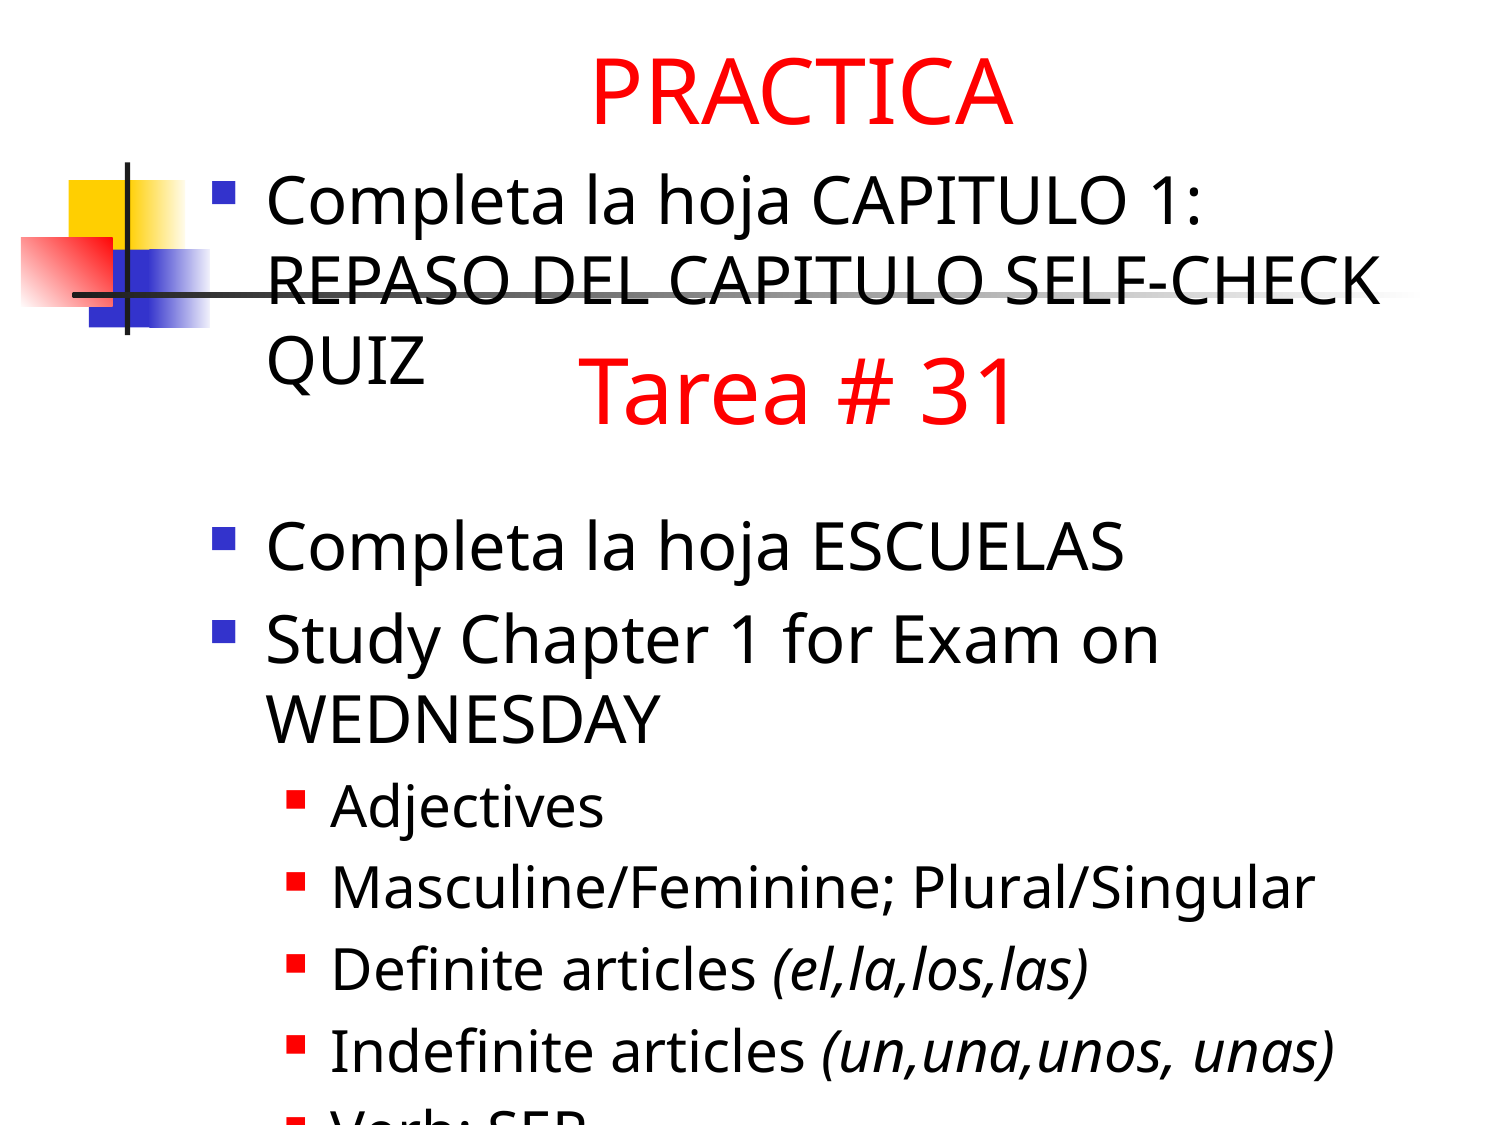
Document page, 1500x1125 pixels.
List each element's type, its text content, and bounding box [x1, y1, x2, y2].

list Completa la hoja CAPITULO 1: REPASO DEL CAPITULO SELF-CHECK QUIZ Completa la hoja ESCUELAS Study Chapter 1 for Exam on WEDNESDAY Adjectives Masculine/Feminine; Plural/Singular Definite articles (el,la,los,las) Indefinite articles (un,una,unos, unas) Verb: SER [193, 149, 1469, 825]
title PRACTICA [162, 12, 1441, 150]
text_box Tarea # 31 [162, 312, 1441, 450]
